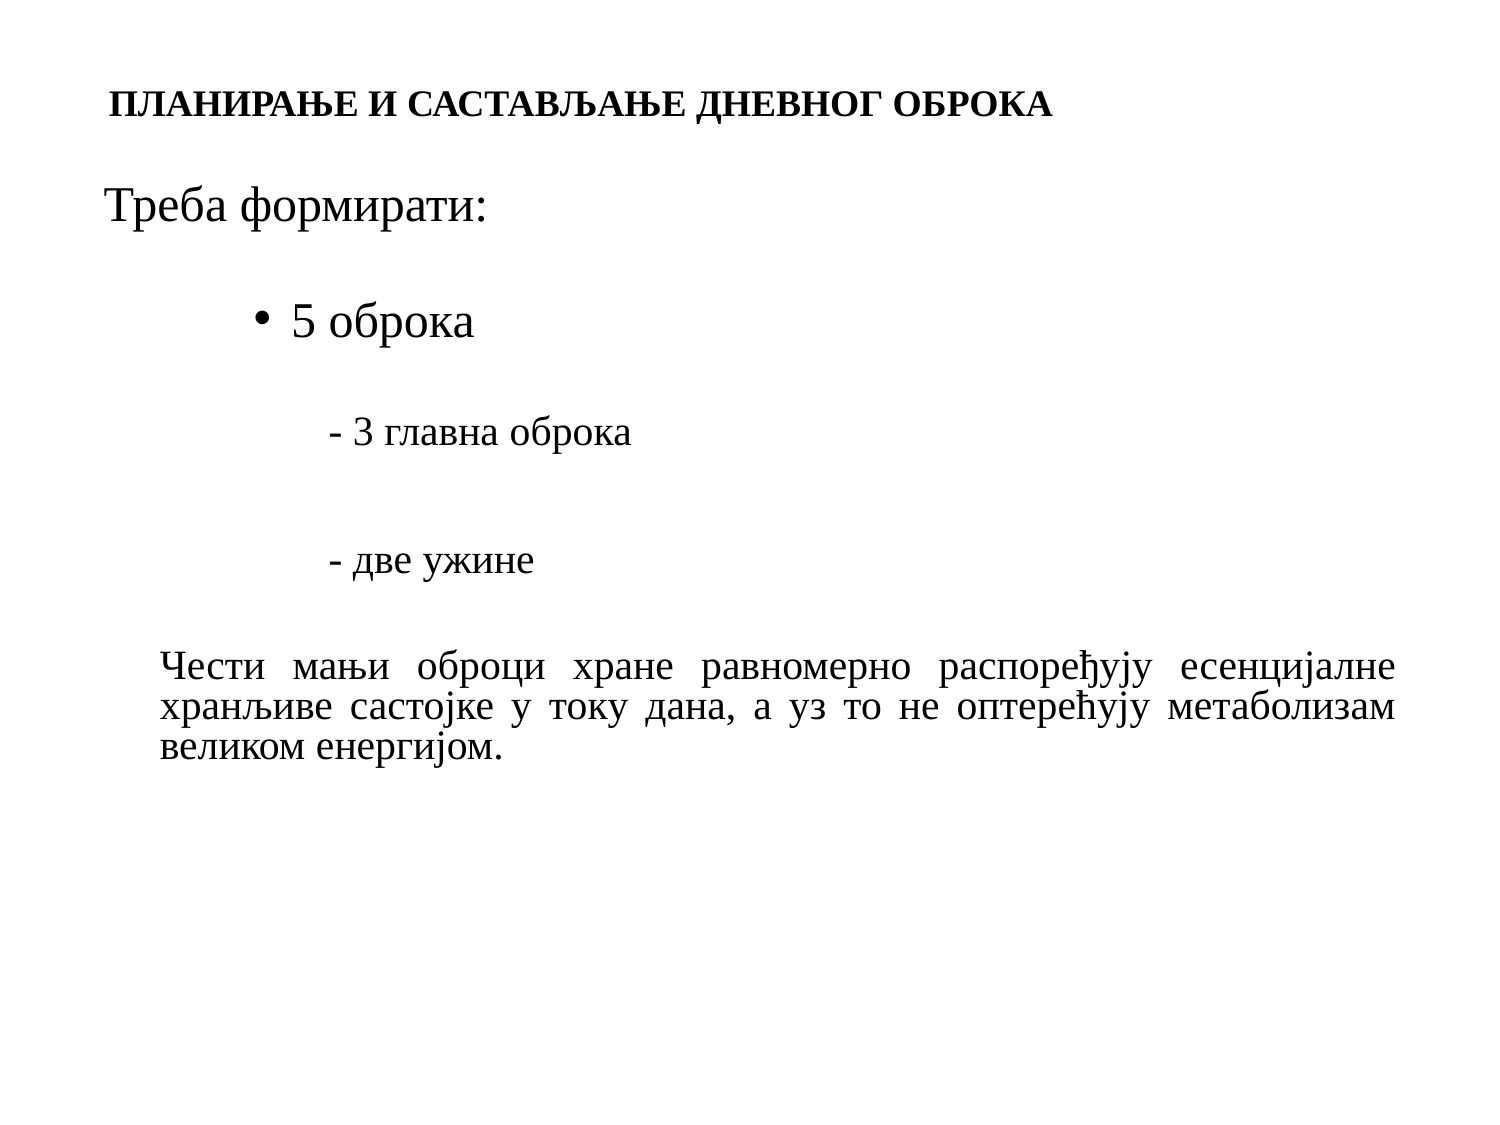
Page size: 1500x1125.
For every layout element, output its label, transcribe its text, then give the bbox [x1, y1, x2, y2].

list Треба формирати: 5 оброка - 3 главна оброка - две ужине Чести мањи оброци хране равномерно распоређују есенцијалне хранљиве састојке у току дана, а уз то не оптерећују метаболизам великом енергијом. [88, 175, 1412, 1059]
title ПЛАНИРАЊЕ И САСТАВЉАЊЕ ДНЕВНОГ ОБРОКА [93, 35, 1411, 132]
